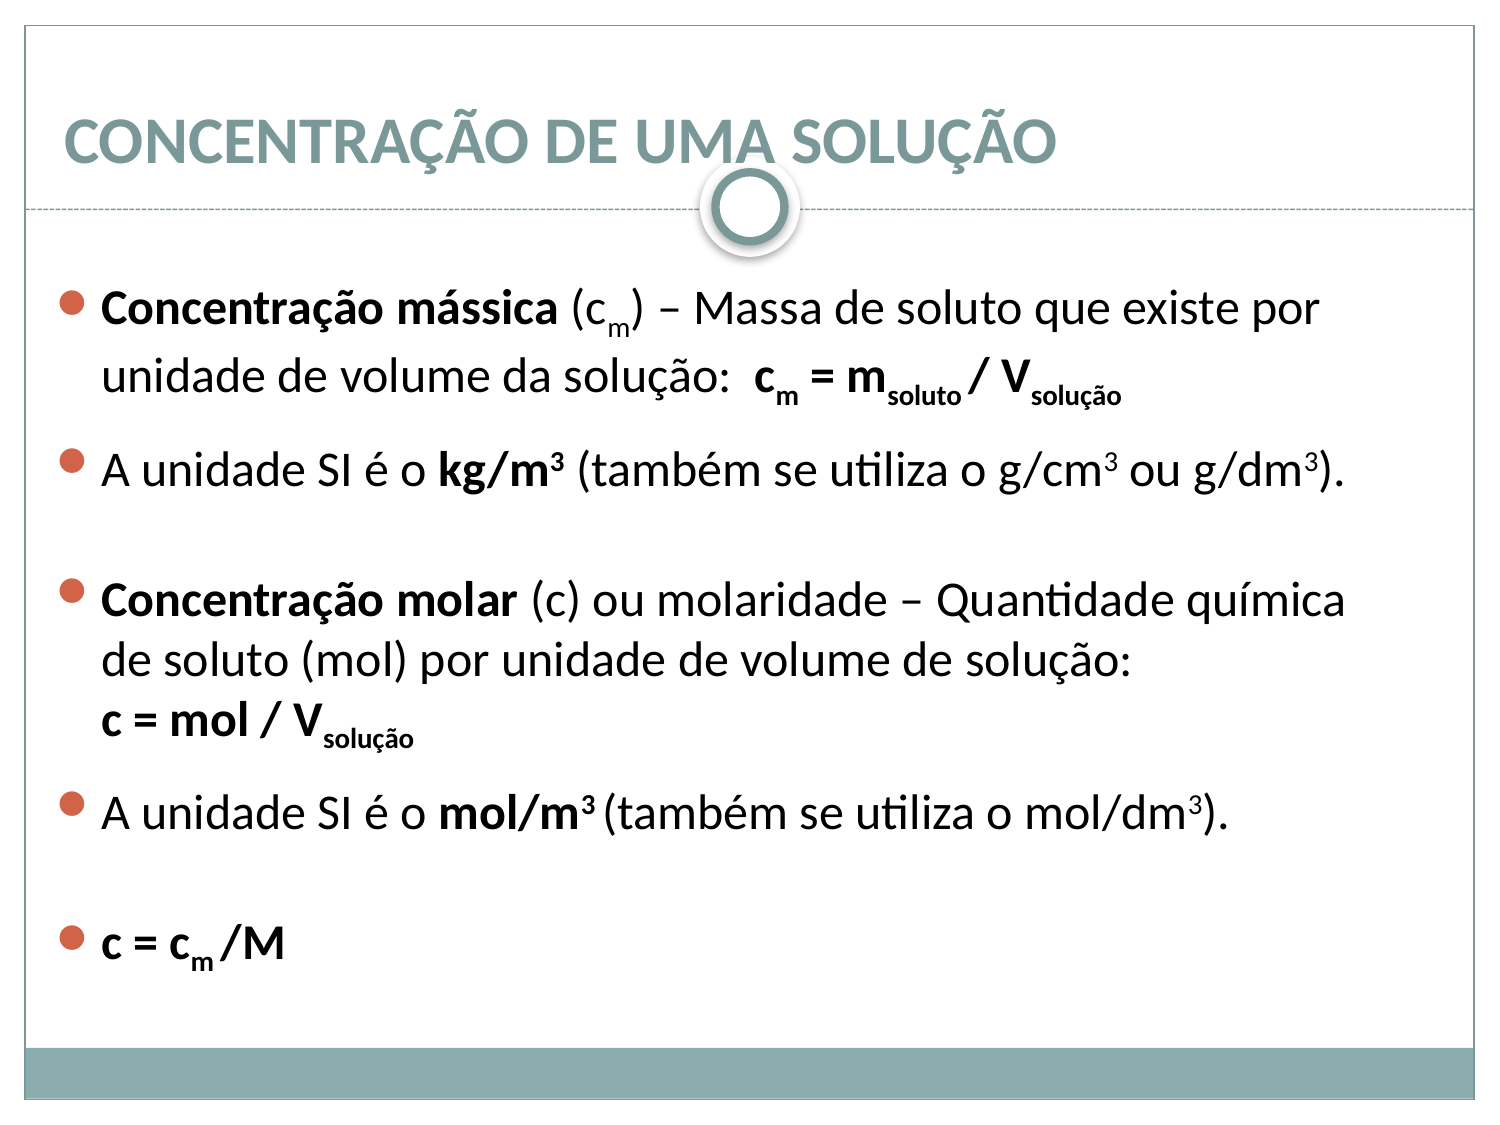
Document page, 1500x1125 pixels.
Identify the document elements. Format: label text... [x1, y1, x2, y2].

title CONCENTRAÇÃO DE UMA SOLUÇÃO [49, 60, 1450, 185]
text_box Concentração mássica (cm) – Massa de soluto que existe por unidade de volume da solução: cm = msoluto / Vsolução A unidade SI é o kg/m­3 (também se utiliza o g/cm­3 ou g/dm­3). Concentração molar (c) ou molaridade – Quantidade química de soluto (mol) por unidade de volume de solução: c = mol / Vsolução A unidade SI é o mol/m­3 (também se utiliza o mol/dm­3). c = cm /M [41, 267, 1500, 1012]
